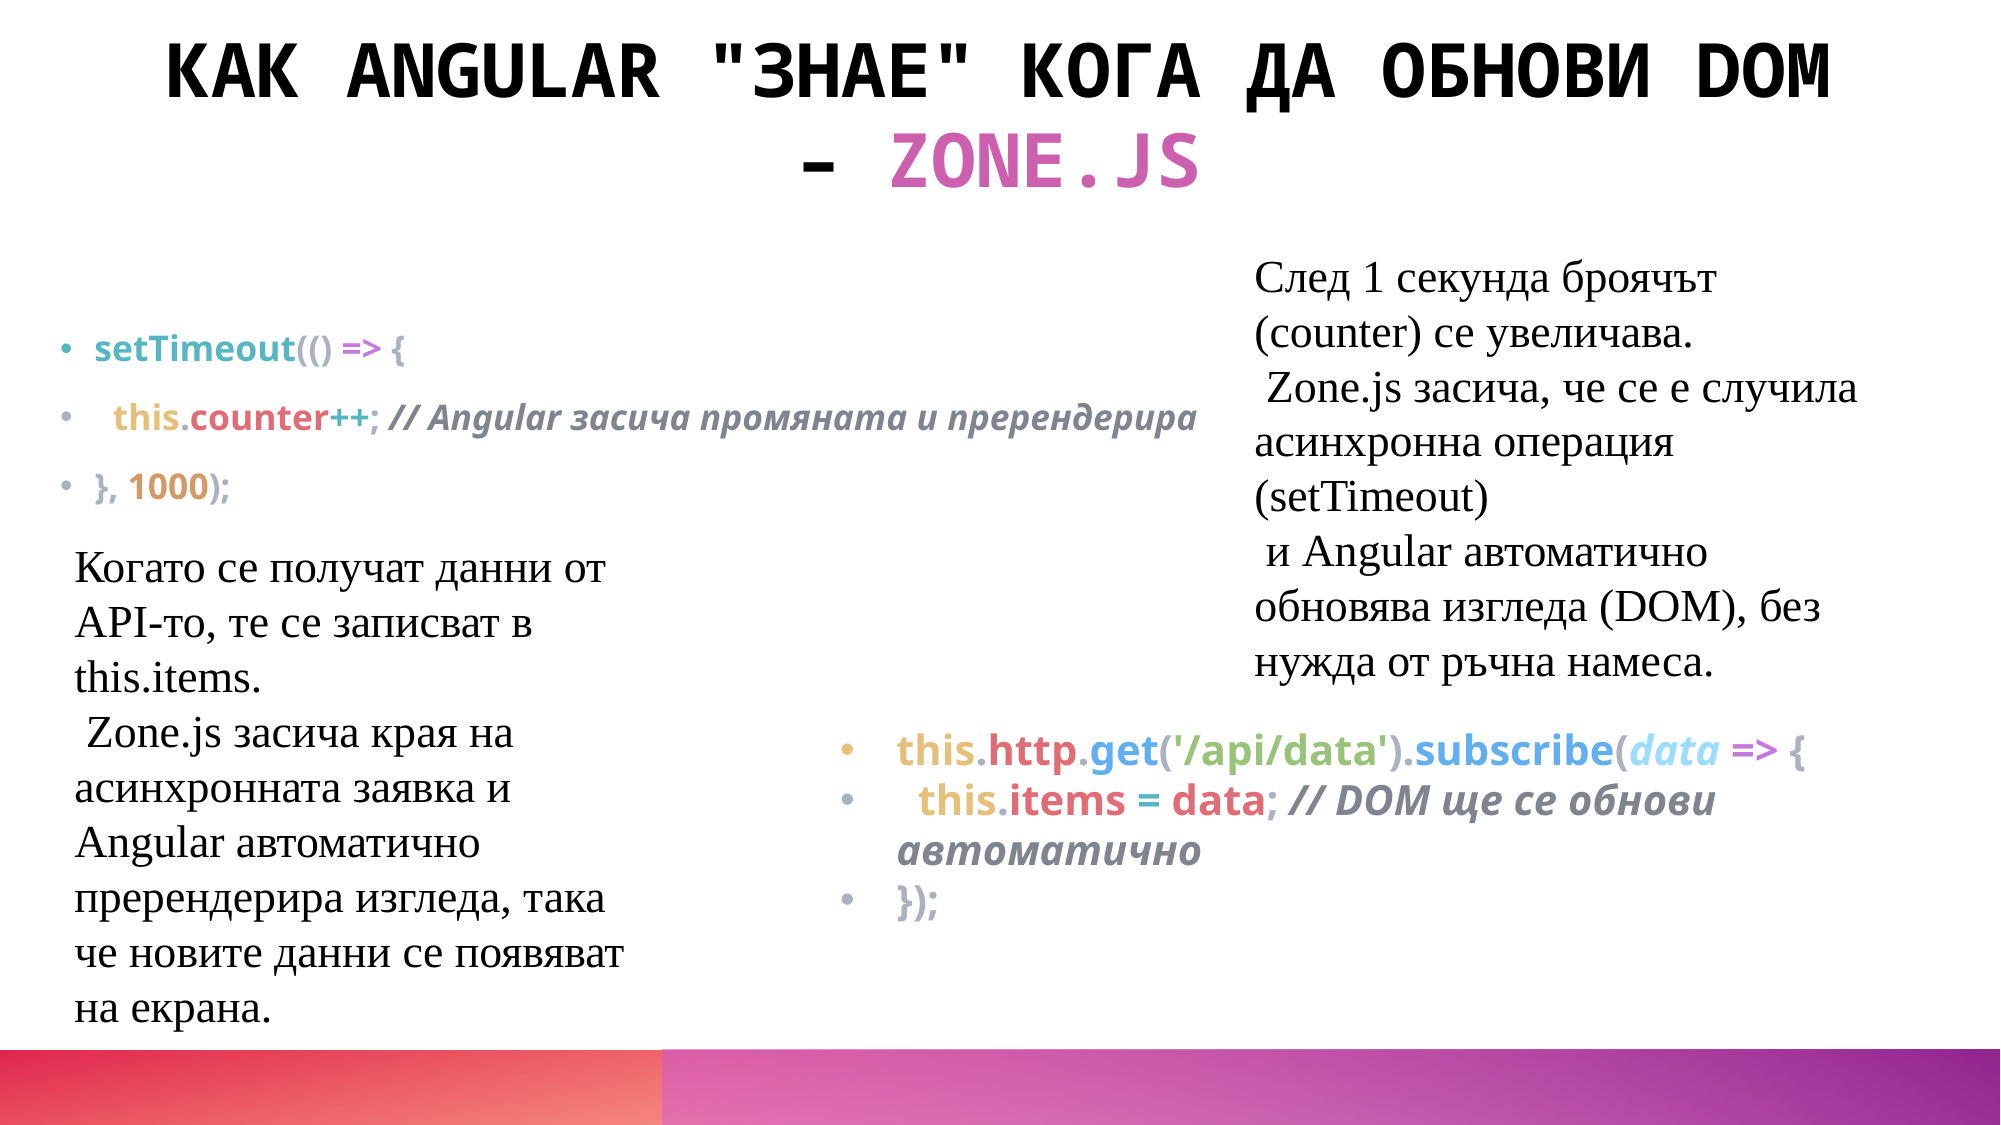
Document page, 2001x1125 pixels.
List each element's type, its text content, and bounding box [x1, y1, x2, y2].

list setTimeout(() => { this.counter++; // Angular засича промяната и пререндерира }, 1000); [59, 317, 1215, 563]
text_box this.http.get('/api/data').subscribe(data => { this.items = data; // DOM ще се обнови автоматично }); [825, 716, 1931, 932]
text_box Когато се получат данни от API-то, те се записват в this.items. Zone.js засича края на асинхронната заявка и Angular автоматично пререндерира изгледа, така че новите данни се появяват на екрана. [59, 529, 675, 1040]
text_box След 1 секунда броячът (counter) се увеличава. Zone.js засича, че се е случила асинхронна операция (setTimeout) и Angular автоматично обновява изгледа (DOM), без нужда от ръчна намеса. [1239, 238, 1911, 694]
title КАК ANGULAR "ЗНАЕ" КОГА ДА ОБНОВИ DOM – ZONE.JS [159, 0, 1840, 203]
